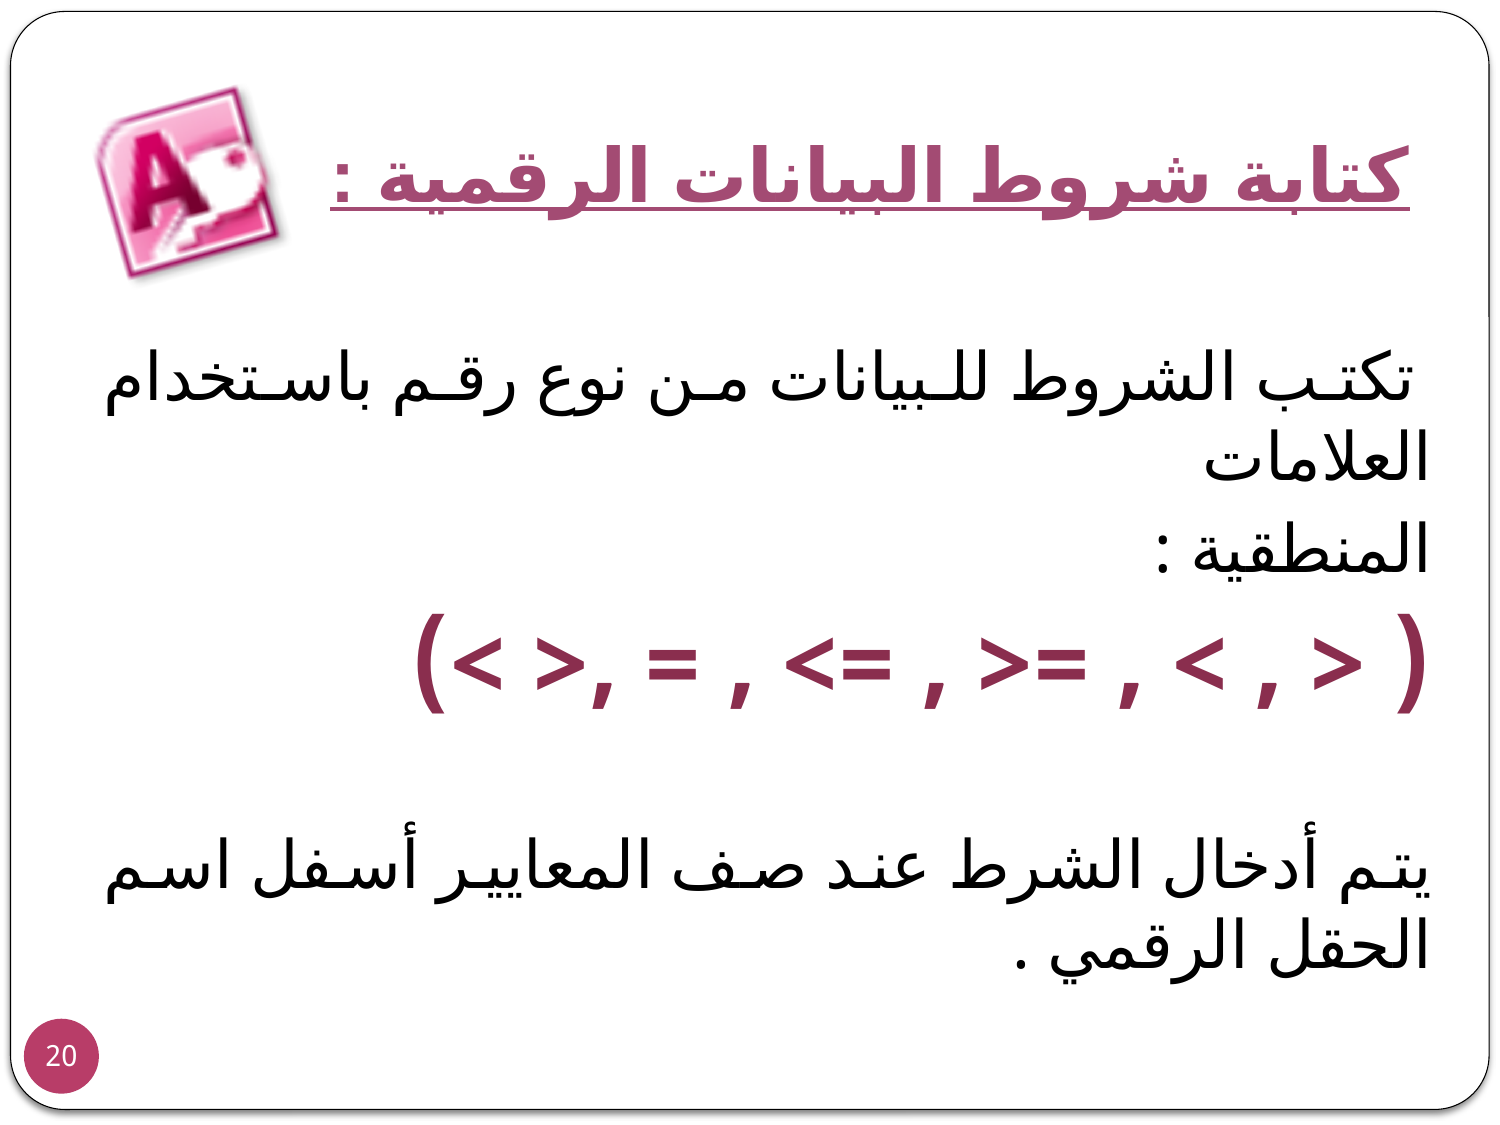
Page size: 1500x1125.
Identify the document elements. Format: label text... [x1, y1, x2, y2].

list تكتب الشروط للبيانات من نوع رقم باستخدام العلامات المنطقية : ( < , > , =< , => , = ,< >) يتم أدخال الشرط عند صف المعايير أسفل اسم الحقل الرقمي . [88, 326, 1447, 1022]
slide_number 20 [23, 1018, 99, 1094]
picture [55, 57, 313, 325]
title كتابة شروط البيانات الرقمية : [150, 45, 1425, 233]
